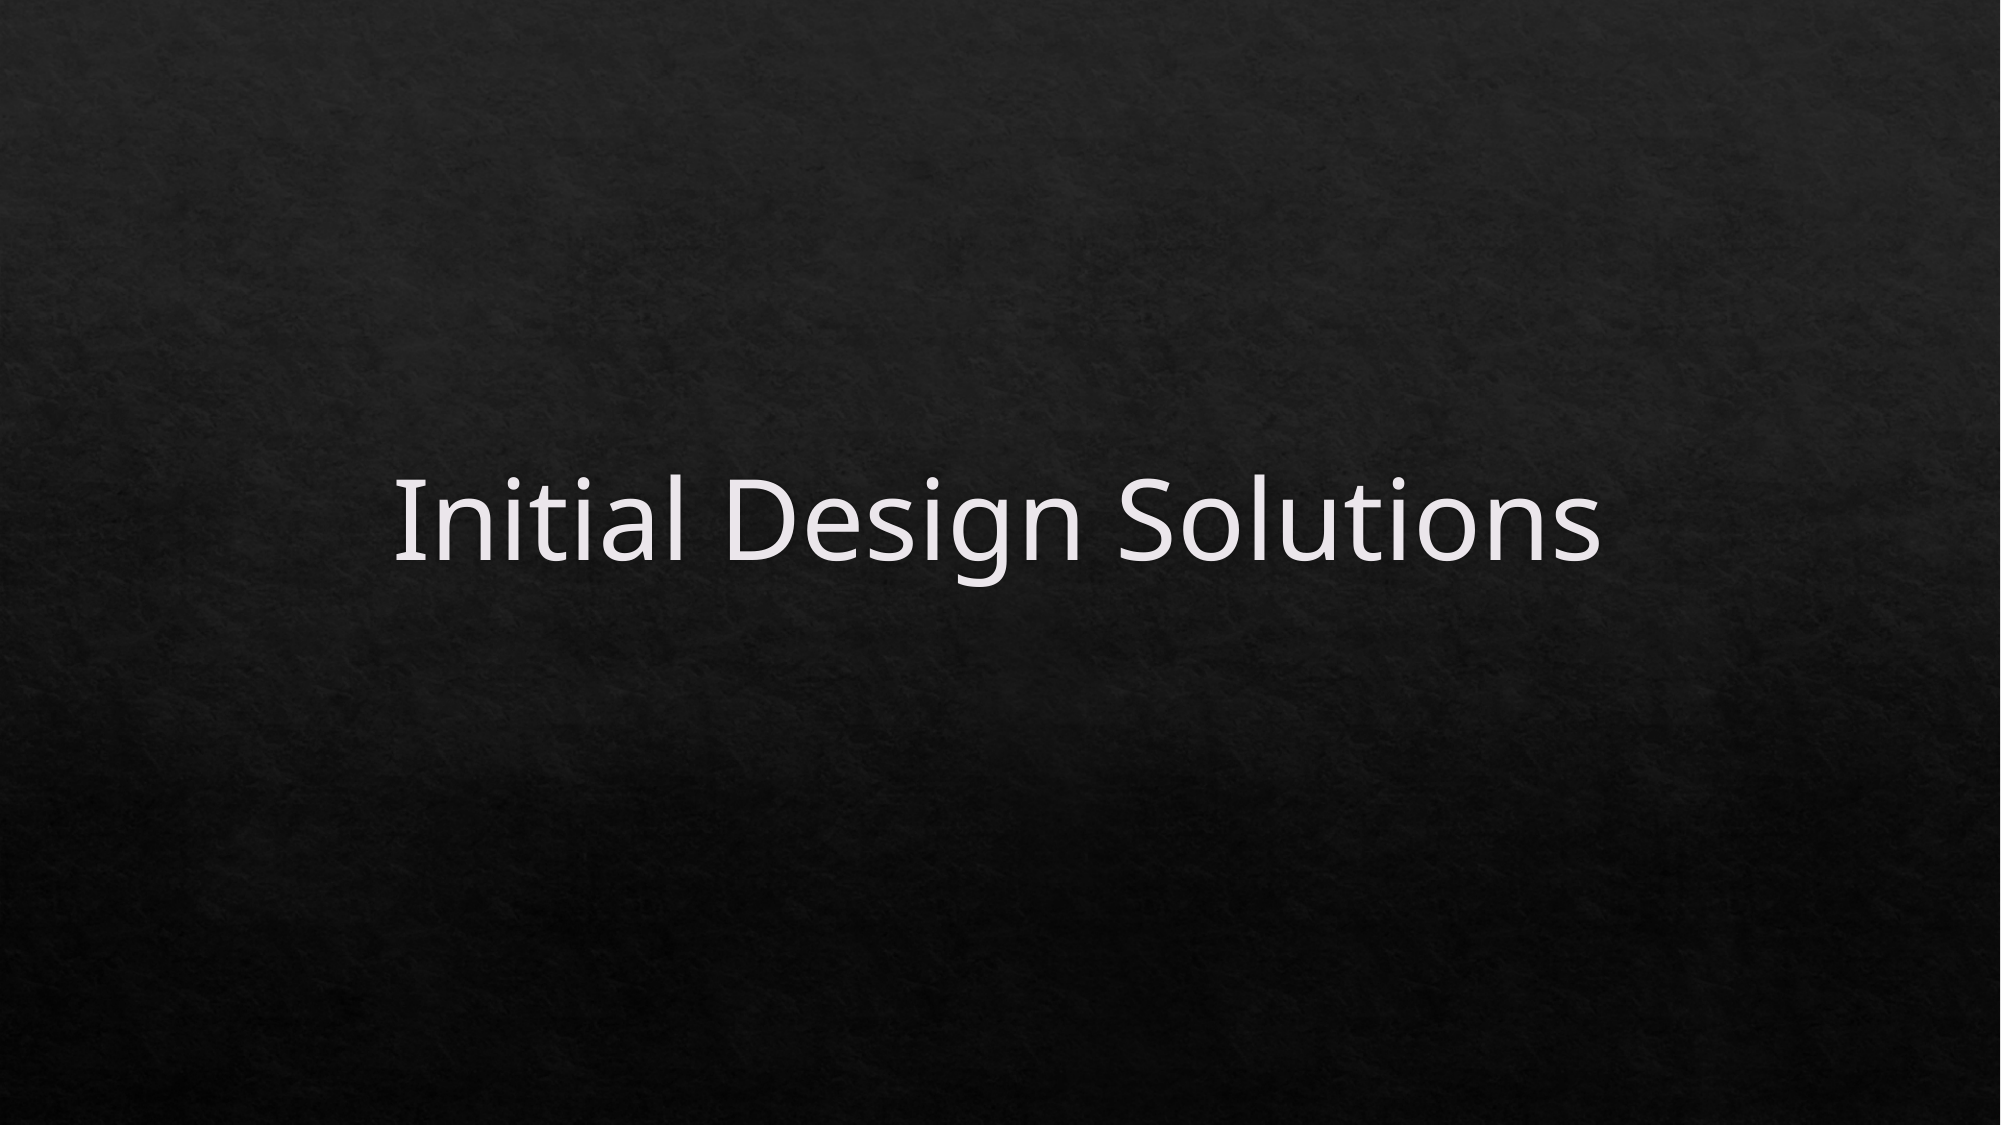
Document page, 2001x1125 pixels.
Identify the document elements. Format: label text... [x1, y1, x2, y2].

title Initial Design Solutions [224, 290, 1774, 591]
